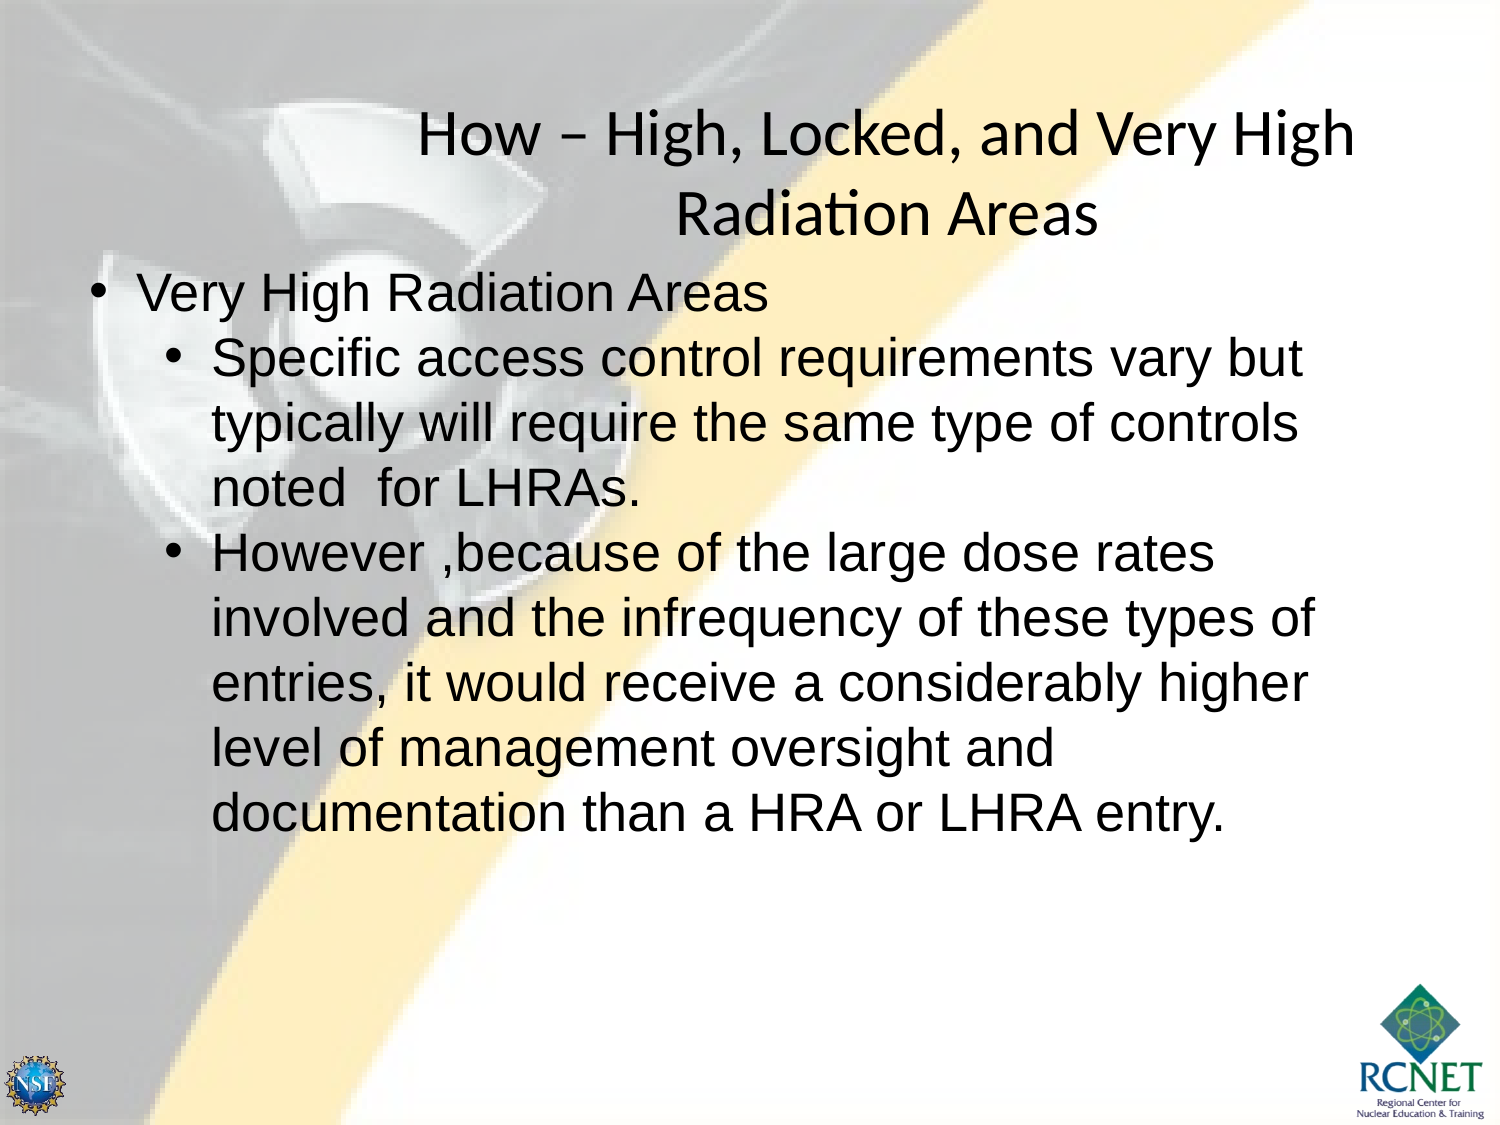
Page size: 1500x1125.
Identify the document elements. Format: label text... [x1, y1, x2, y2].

picture [0, 1056, 75, 1116]
title How – High, Locked, and Very High Radiation Areas [275, 75, 1500, 263]
picture [1332, 977, 1500, 1125]
text_box Very High Radiation Areas Specific access control requirements vary but typically will require the same type of controls noted for LHRAs. However ,because of the large dose rates involved and the infrequency of these types of entries, it would receive a considerably higher level of management oversight and documentation than a HRA or LHRA entry. [74, 249, 1425, 1038]
